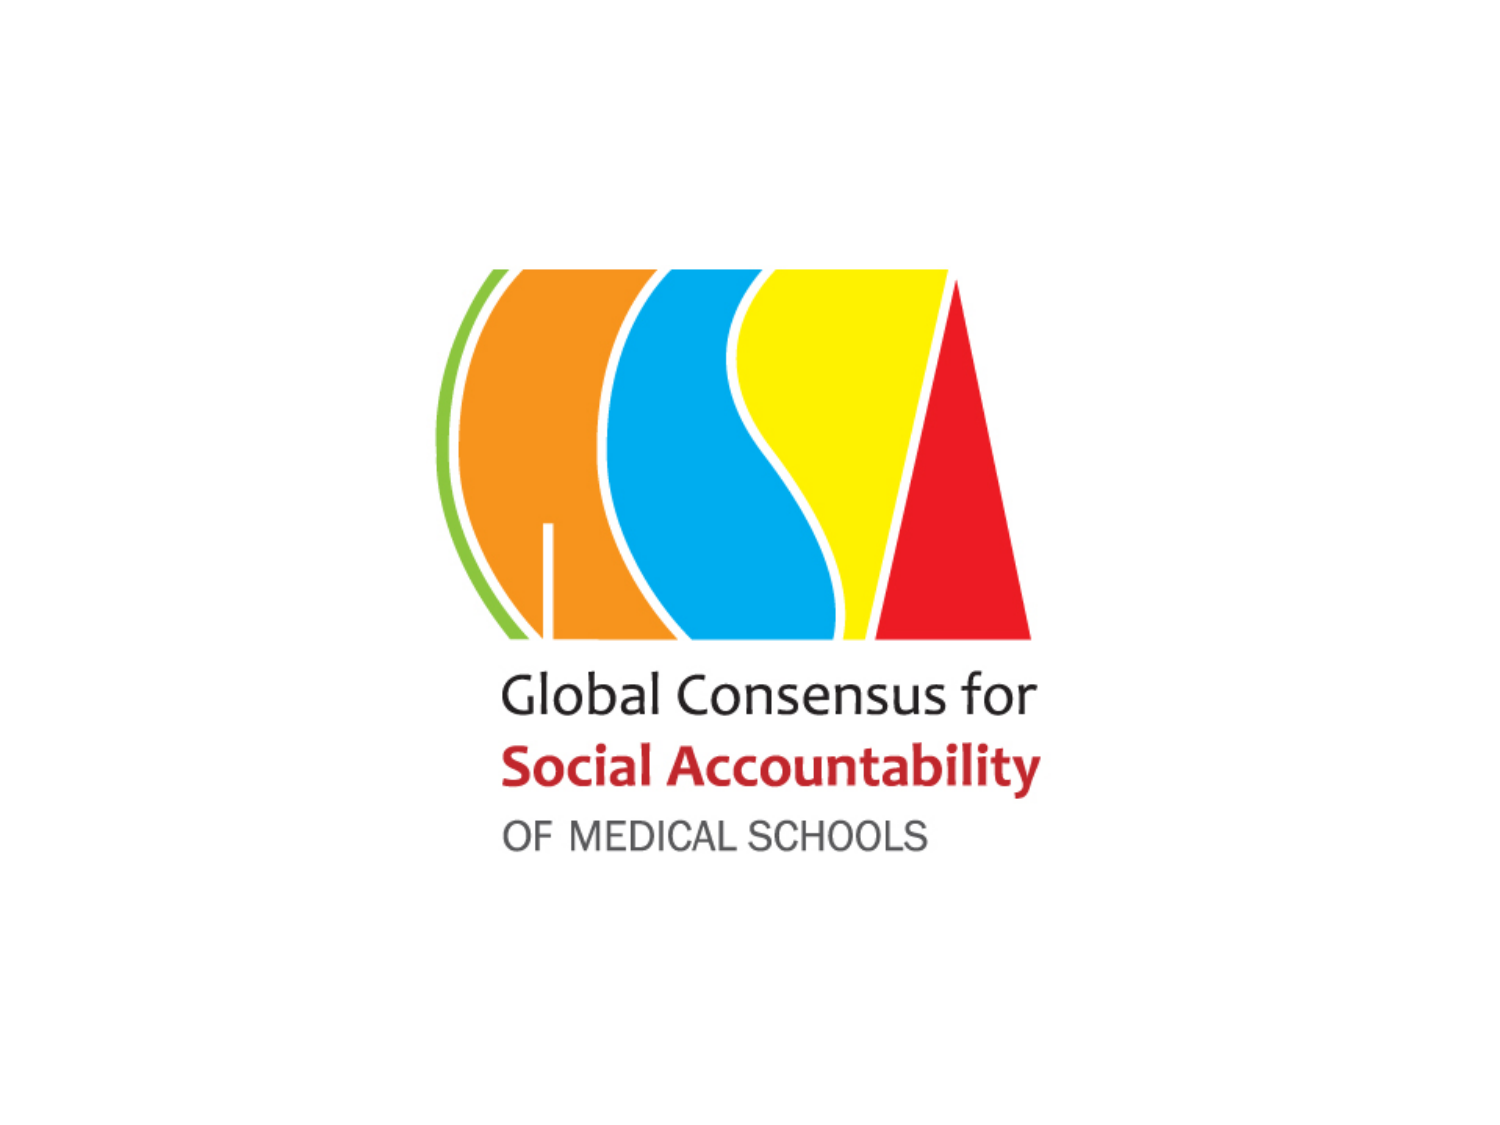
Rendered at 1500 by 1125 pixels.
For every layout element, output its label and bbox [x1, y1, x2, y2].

picture [425, 265, 1069, 860]
